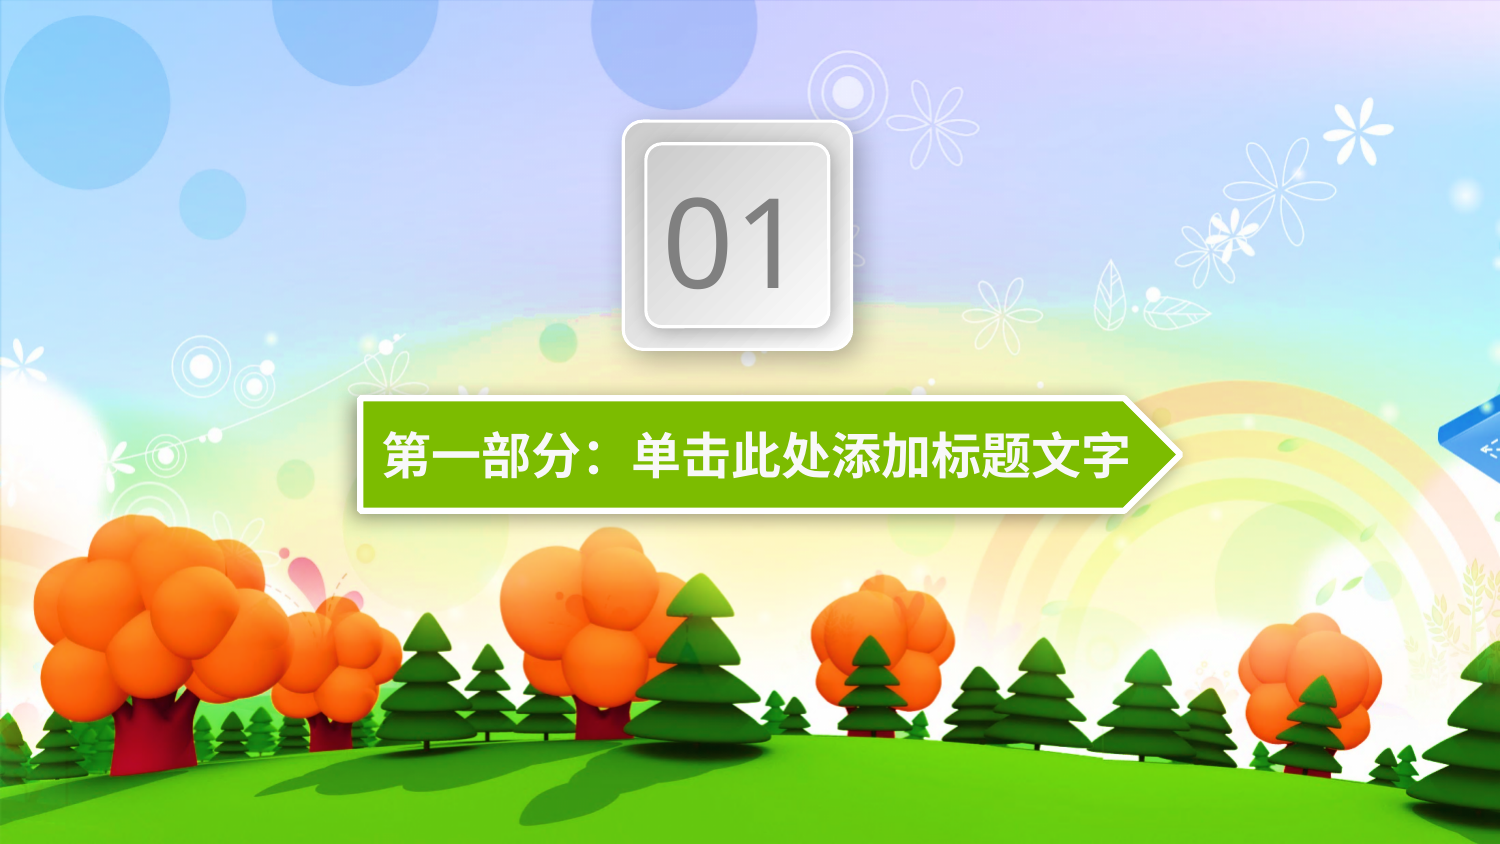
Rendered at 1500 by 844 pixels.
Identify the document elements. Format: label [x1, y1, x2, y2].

picture [0, 0, 1500, 844]
text_box [623, 120, 852, 350]
